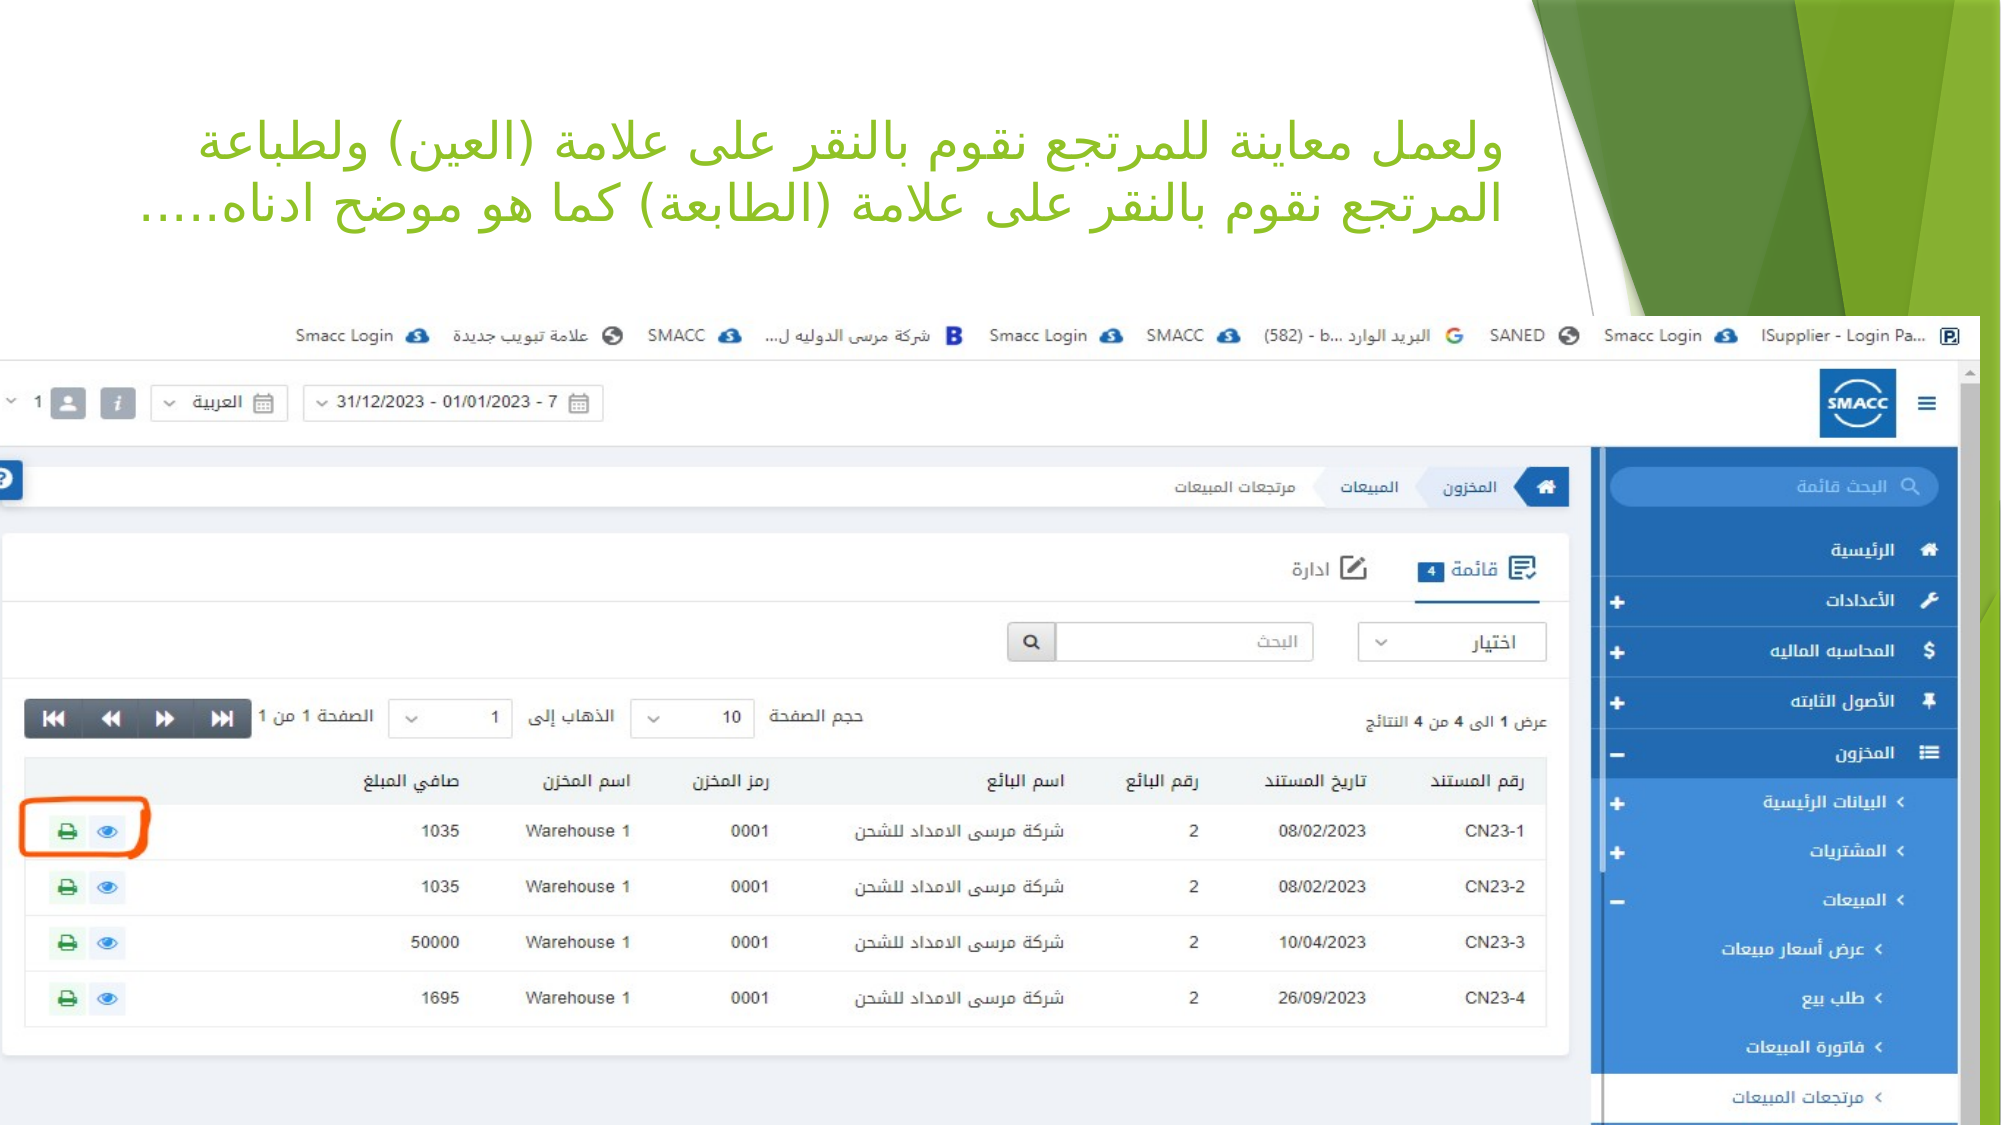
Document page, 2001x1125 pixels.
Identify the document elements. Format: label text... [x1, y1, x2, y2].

title ولعمل معاينة للمرتجع نقوم بالنقر على علامة (العين) ولطباعة المرتجع نقوم بالنقر على علامة (الطابعة) كما هو موضح ادناه..... [111, 99, 1522, 313]
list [0, 316, 1980, 1125]
